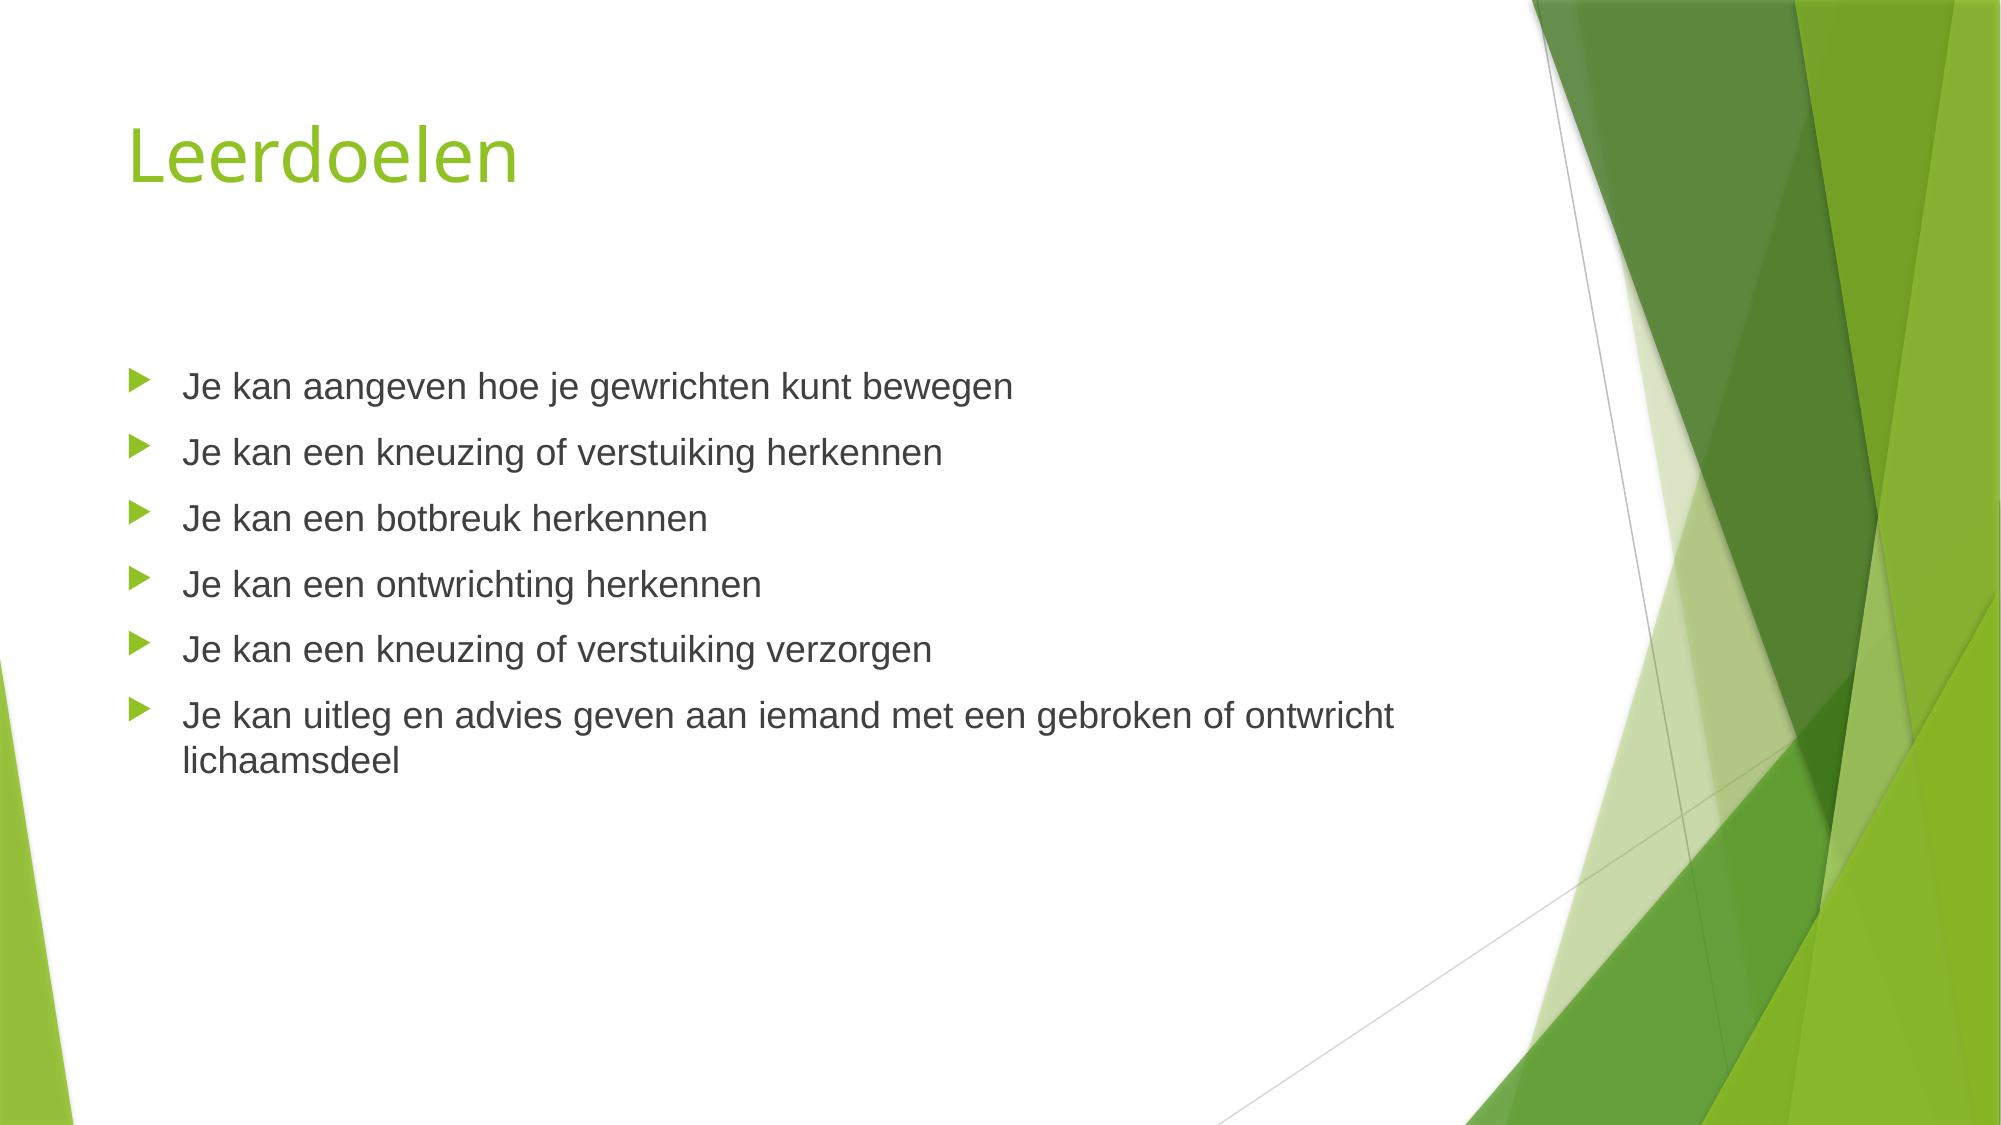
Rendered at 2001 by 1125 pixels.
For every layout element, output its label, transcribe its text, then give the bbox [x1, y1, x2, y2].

title Leerdoelen [111, 99, 1522, 317]
list Je kan aangeven hoe je gewrichten kunt bewegen Je kan een kneuzing of verstuiking herkennen Je kan een botbreuk herkennen Je kan een ontwrichting herkennen Je kan een kneuzing of verstuiking verzorgen Je kan uitleg en advies geven aan iemand met een gebroken of ontwricht lichaamsdeel [111, 354, 1522, 992]
